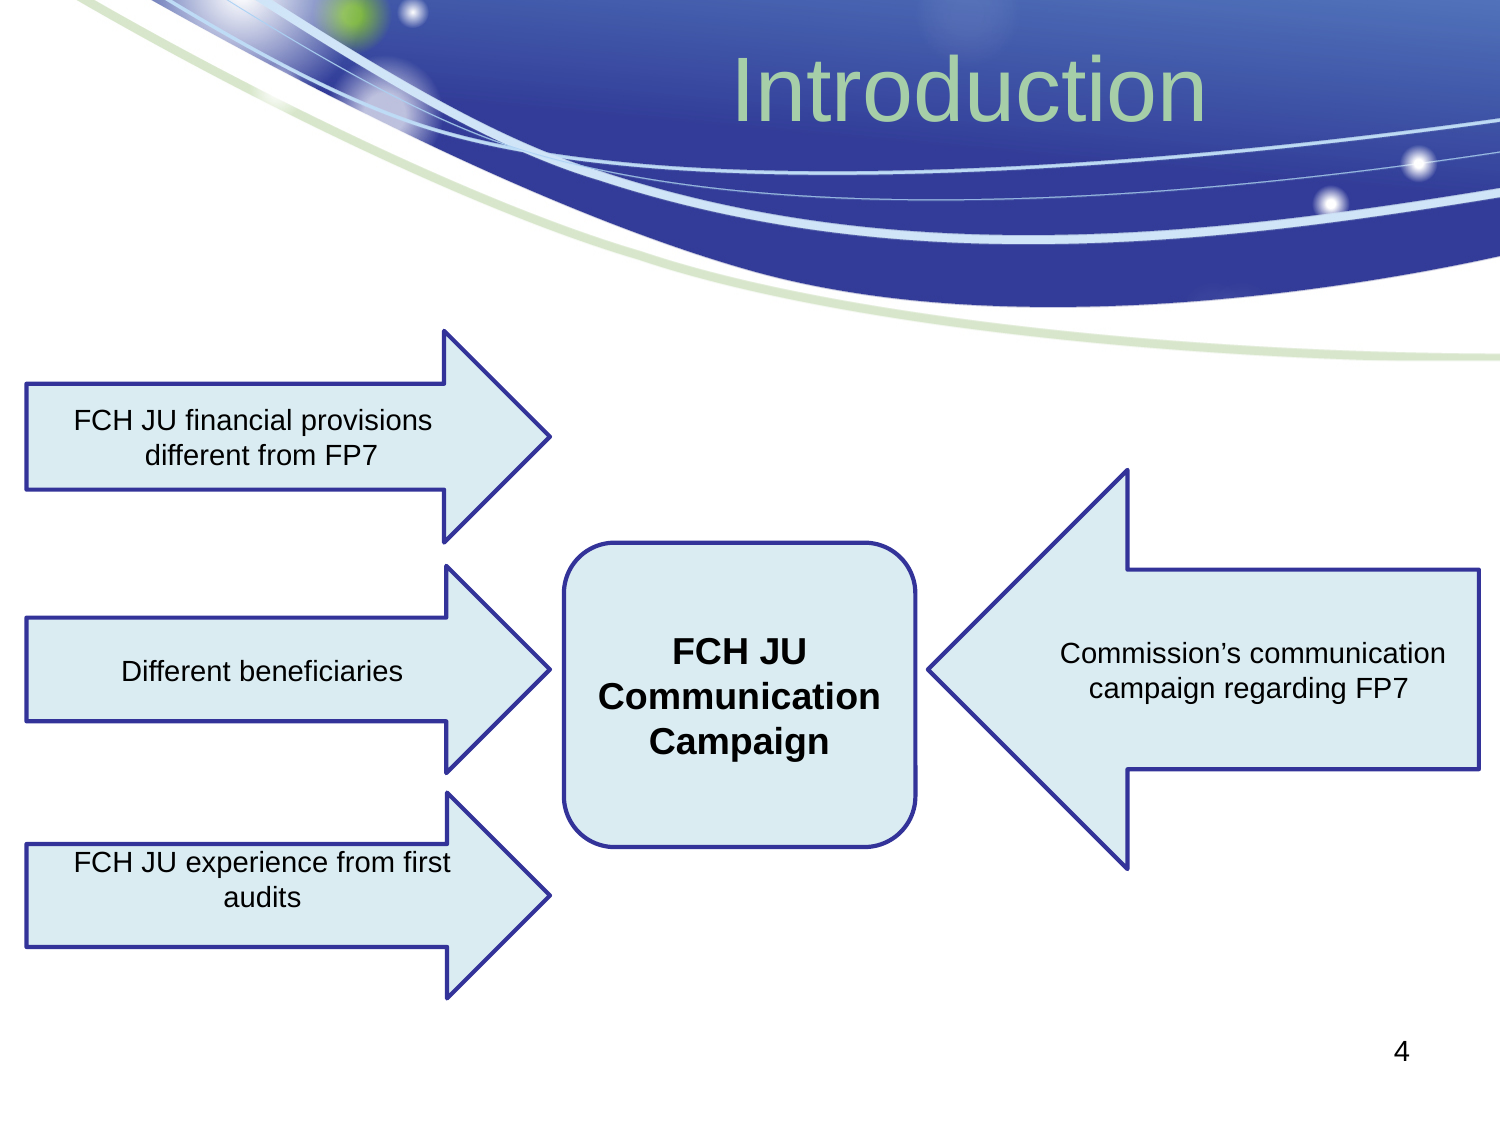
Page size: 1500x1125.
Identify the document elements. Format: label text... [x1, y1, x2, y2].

text_box FCH JU Communication Campaign [561, 540, 918, 850]
slide_number 4 [1074, 1024, 1425, 1103]
text_box Introduction [461, 22, 1479, 118]
picture [0, 0, 1500, 1125]
text_box Different beneficiaries [24, 563, 553, 776]
text_box FCH JU experience from first audits [24, 790, 553, 1001]
text_box Commission’s communication campaign regarding FP7 [925, 467, 1481, 872]
text_box FCH JU financial provisions different from FP7 [24, 328, 553, 545]
